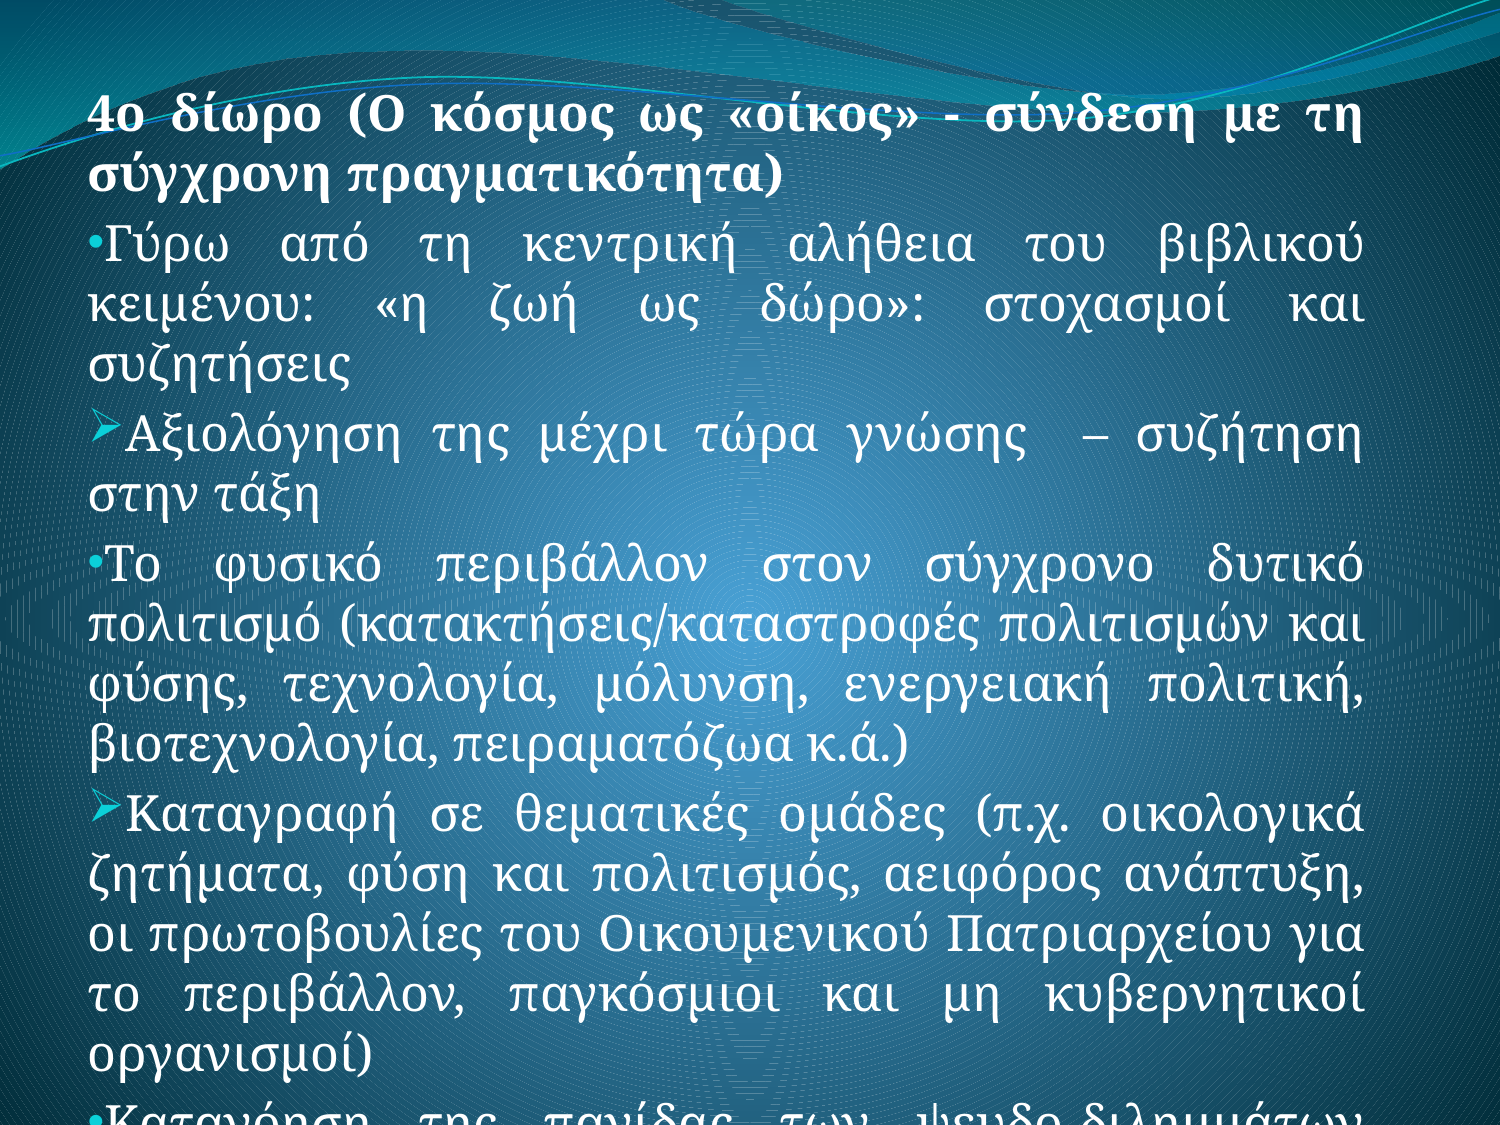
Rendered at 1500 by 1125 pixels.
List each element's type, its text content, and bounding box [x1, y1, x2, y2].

subtitle 4ο δίωρο (Ο κόσμος ως «οίκος» - σύνδεση με τη σύγχρονη πραγματικότητα) Γύρω από τη κεντρική αλήθεια του βιβλικού κειμένου: «η ζωή ως δώρο»: στοχασμοί και συζητήσεις Αξιολόγηση της μέχρι τώρα γνώσης – συζήτηση στην τάξη Το φυσικό περιβάλλον στον σύγχρονο δυτικό πολιτισμό (κατακτήσεις/καταστροφές πολιτισμών και φύσης, τεχνολογία, μόλυνση, ενεργειακή πολιτική, βιοτεχνολογία, πειραματόζωα κ.ά.) Καταγραφή σε θεματικές ομάδες (π.χ. οικολογικά ζητήματα, φύση και πολιτισμός, αειφόρος ανάπτυξη, οι πρωτοβουλίες του Οικουμενικού Πατριαρχείου για το περιβάλλον, παγκόσμιοι και μη κυβερνητικοί οργανισμοί) Κατανόηση της παγίδας των ψευδο-διλημμάτων (επιστήμη – Γένεση, επιστήμη - θρησκεία) [87, 74, 1376, 362]
